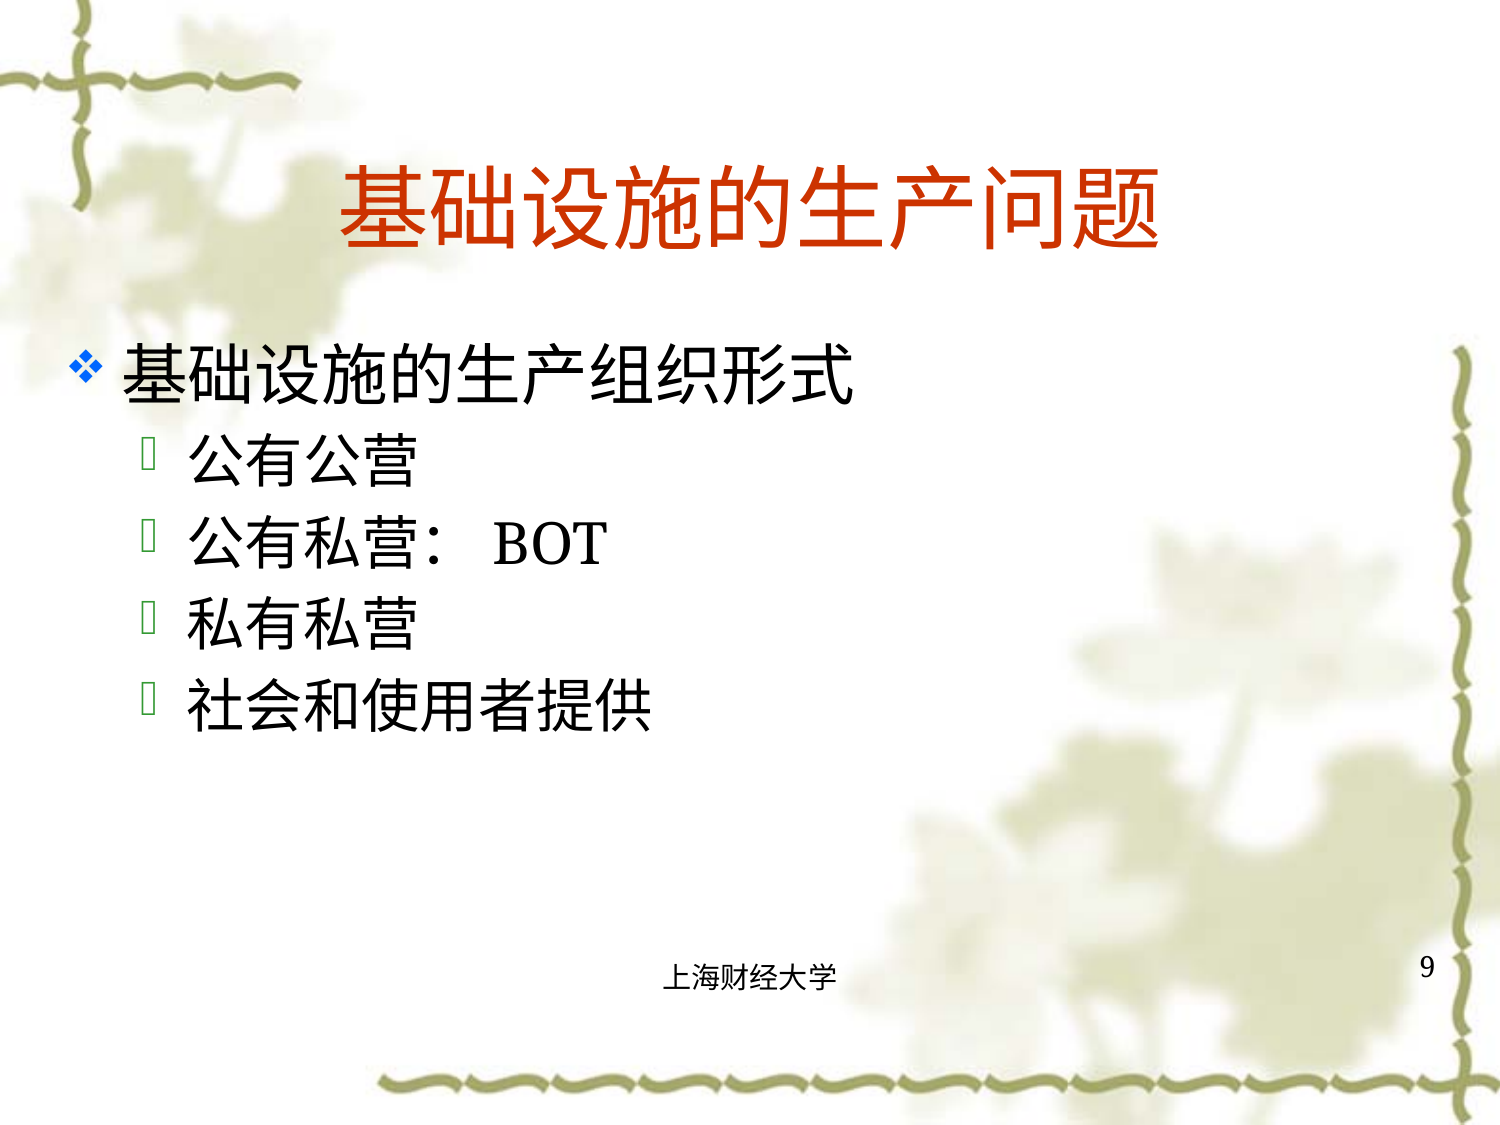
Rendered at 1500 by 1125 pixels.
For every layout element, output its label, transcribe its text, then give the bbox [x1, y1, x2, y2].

list 基础设施的生产组织形式 公有公营 公有私营：BOT 私有私营 社会和使用者提供 [49, 324, 1452, 963]
title 基础设施的生产问题 [49, 112, 1451, 301]
footer 上海财经大学 [512, 952, 988, 1066]
picture [0, 0, 1500, 1125]
slide_number 9 [1074, 940, 1451, 1066]
